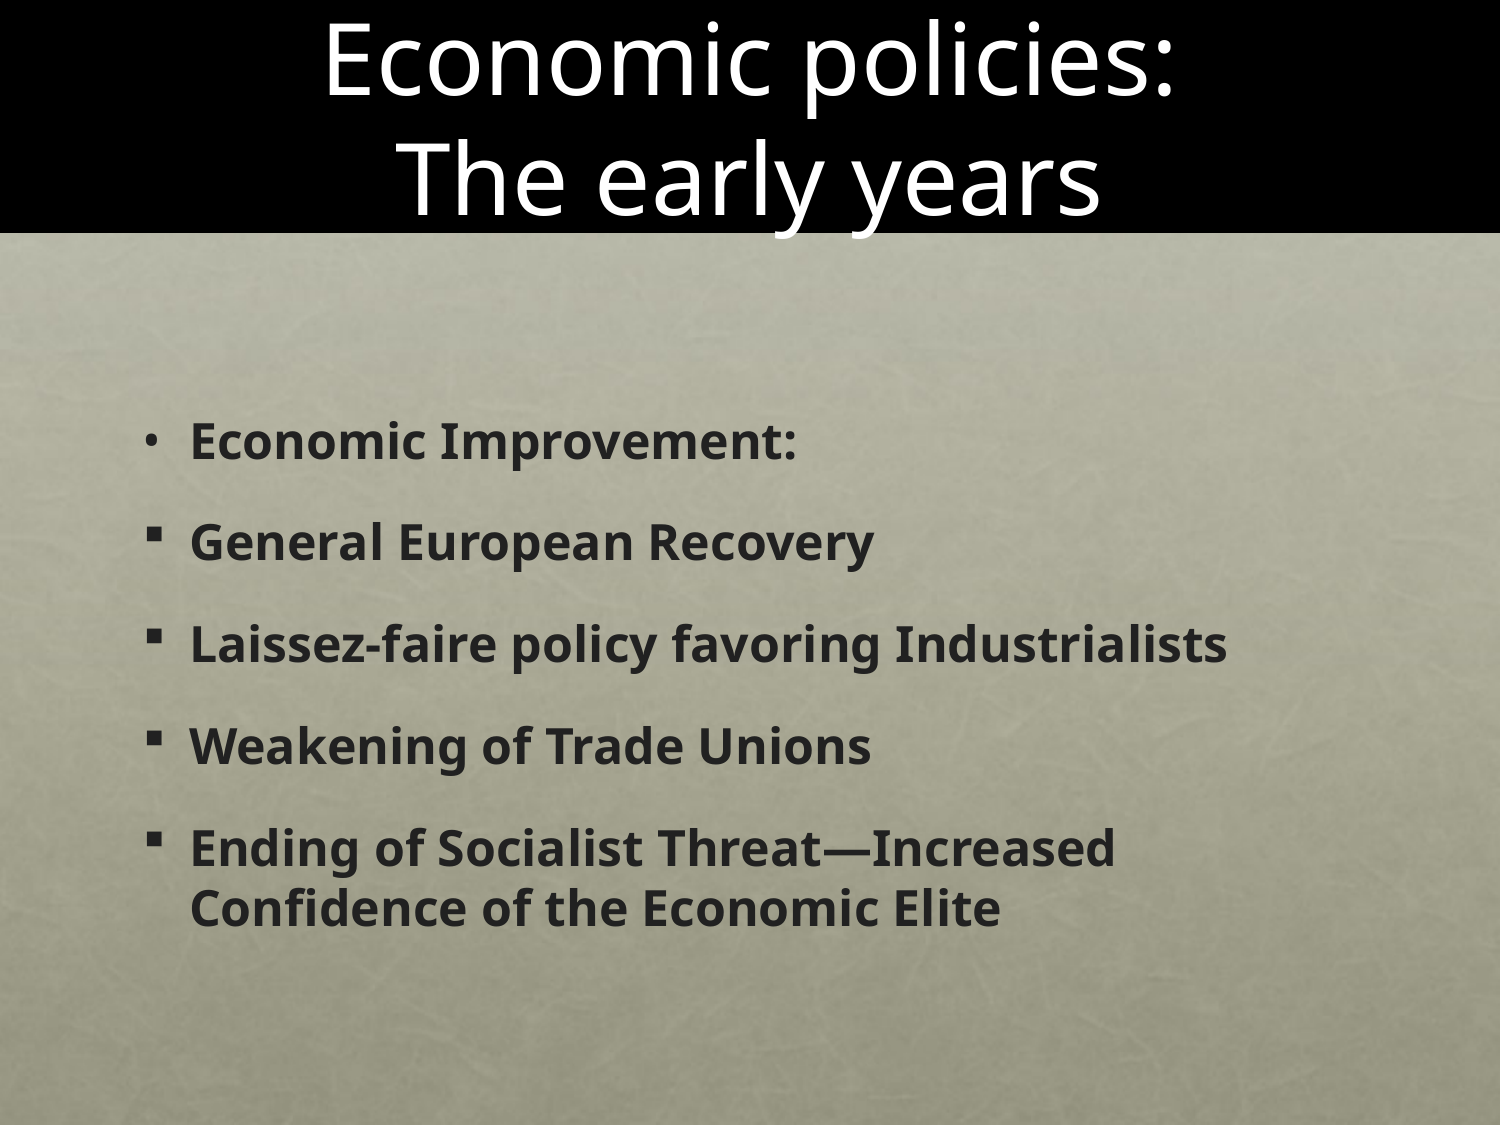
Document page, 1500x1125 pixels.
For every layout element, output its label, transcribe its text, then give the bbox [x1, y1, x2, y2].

list Economic Improvement: General European Recovery Laissez-faire policy favoring Industrialists Weakening of Trade Unions Ending of Socialist Threat—Increased Confidence of the Economic Elite [127, 299, 1372, 1005]
title Economic policies: The early years [127, 10, 1372, 221]
picture [0, 214, 1500, 1125]
